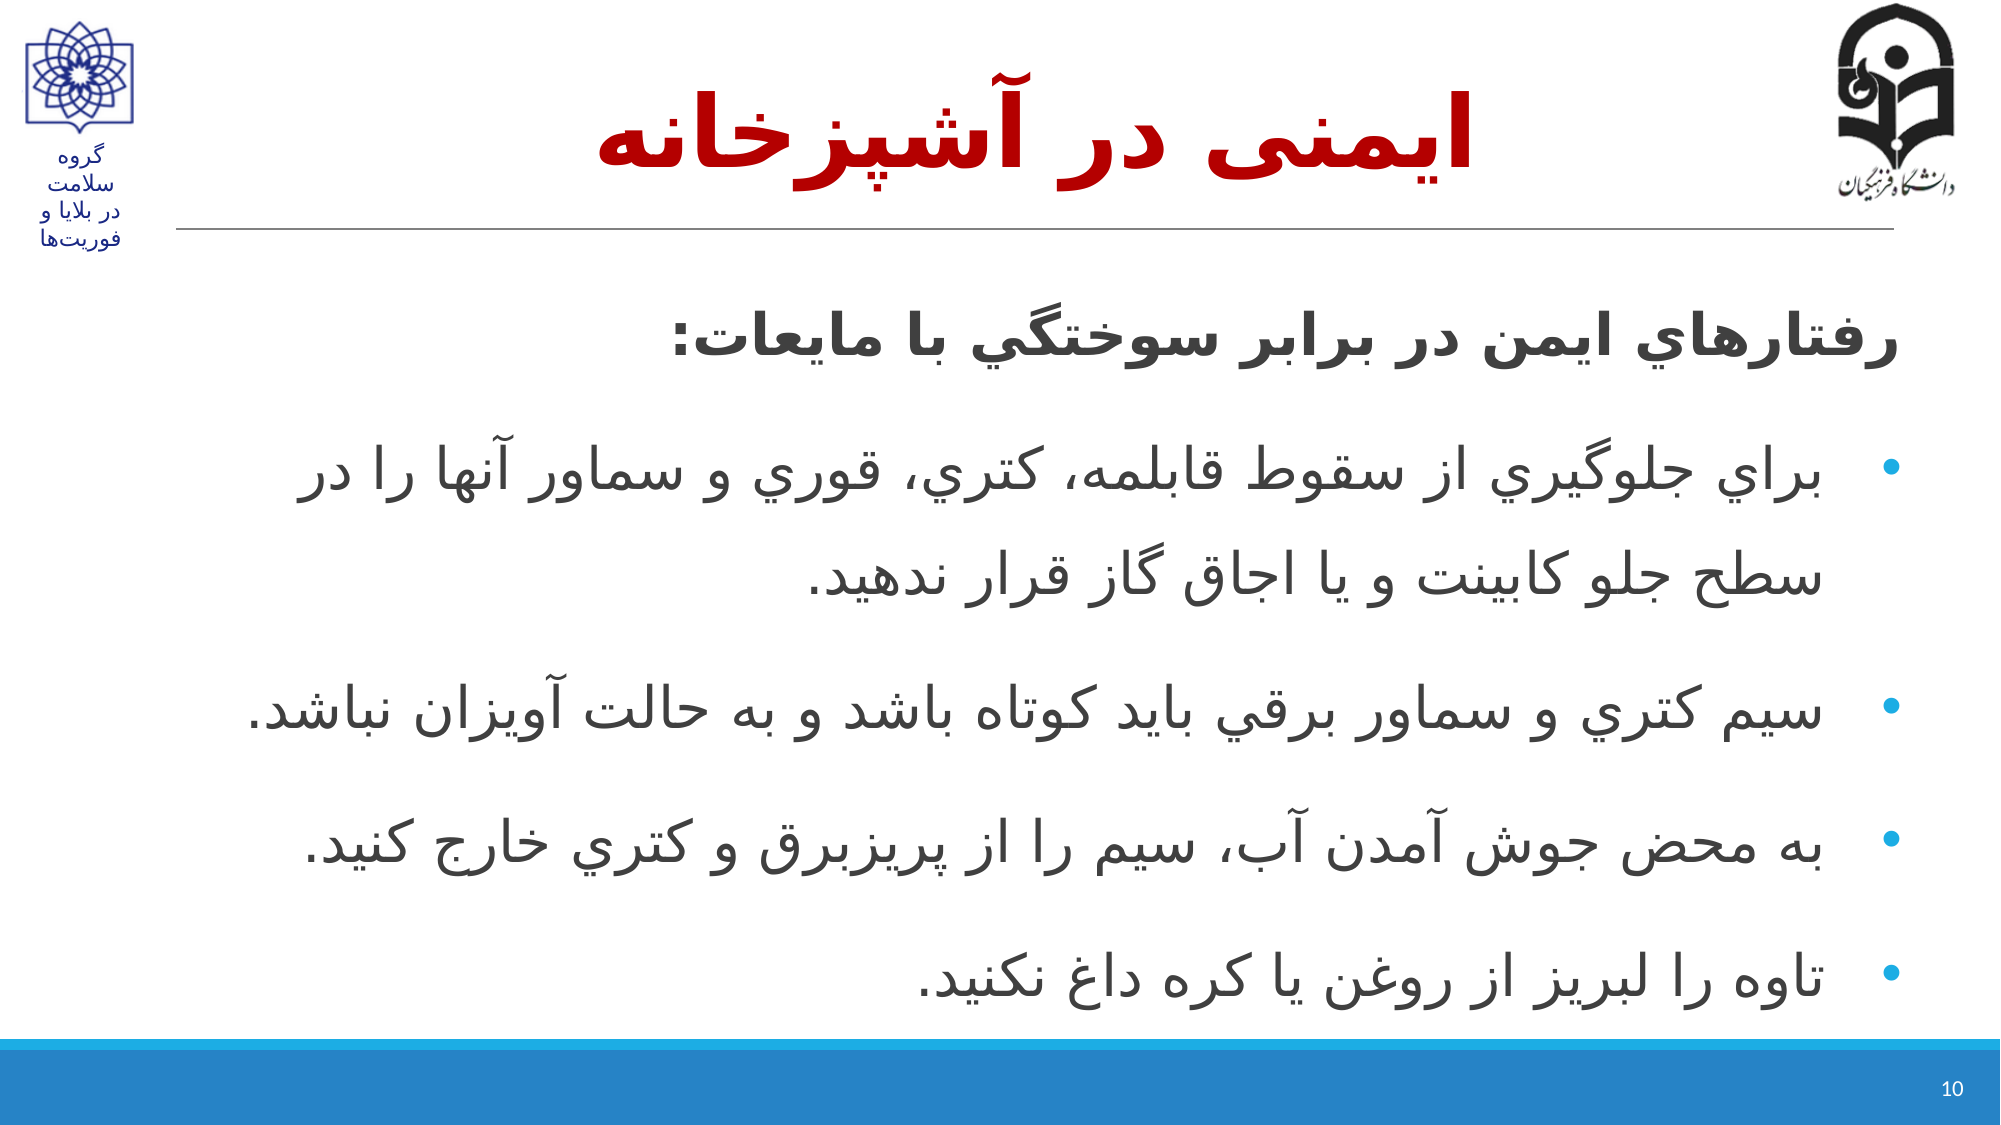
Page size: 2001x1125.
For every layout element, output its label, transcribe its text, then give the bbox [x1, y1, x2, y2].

picture [21, 18, 140, 137]
slide_number 10 [1910, 1054, 1980, 1120]
picture [1792, 0, 2000, 208]
list رفتارهاي ايمن در برابر سوختگي با مايعات: براي جلوگيري از سقوط قابلمه، كتري، قوري و سماور آنها را در سطح جلو كابينت و يا اجاق گاز قرار ندهيد. سيم كتري و سماور برقي بايد كوتاه باشد و به حالت آويزان نباشد. به محض جوش آمدن آب، سيم را از پريزبرق و كتري خارج كنيد. تاوه را لبريز از روغن يا كره داغ نكنيد. [168, 254, 1946, 1047]
title ایمنی در آشپزخانه [177, 47, 1895, 227]
